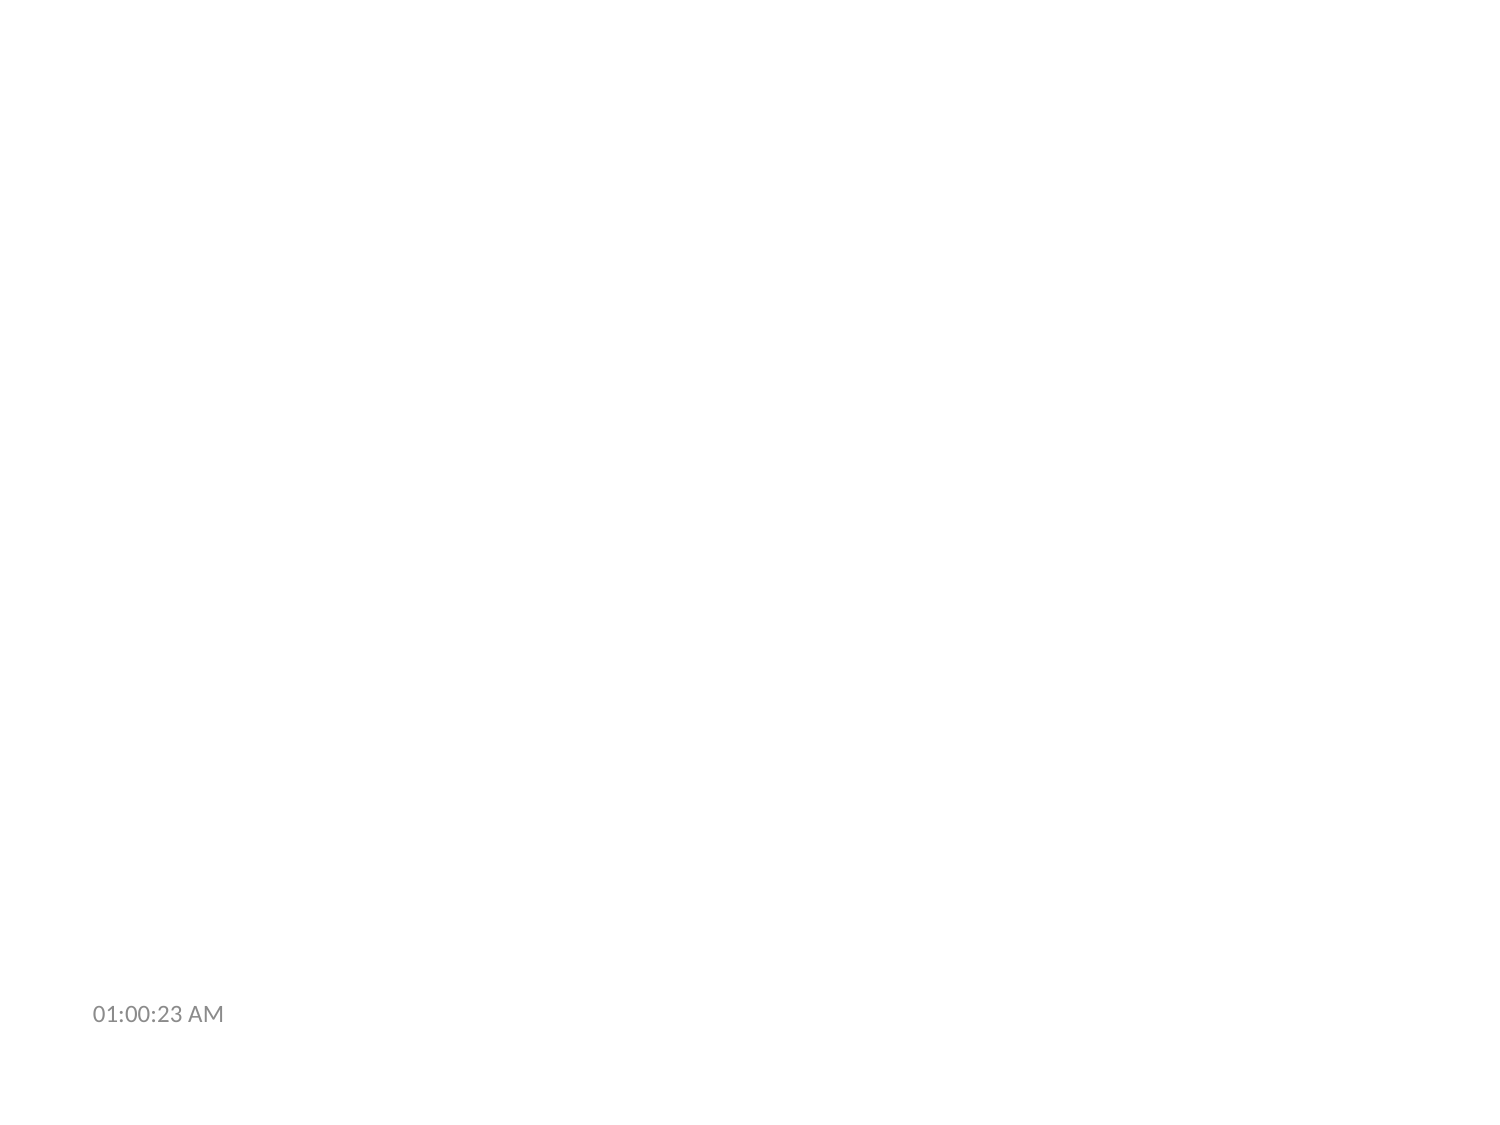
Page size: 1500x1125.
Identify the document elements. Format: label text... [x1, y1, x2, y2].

text_box 3:35:09 PM [77, 982, 428, 1043]
